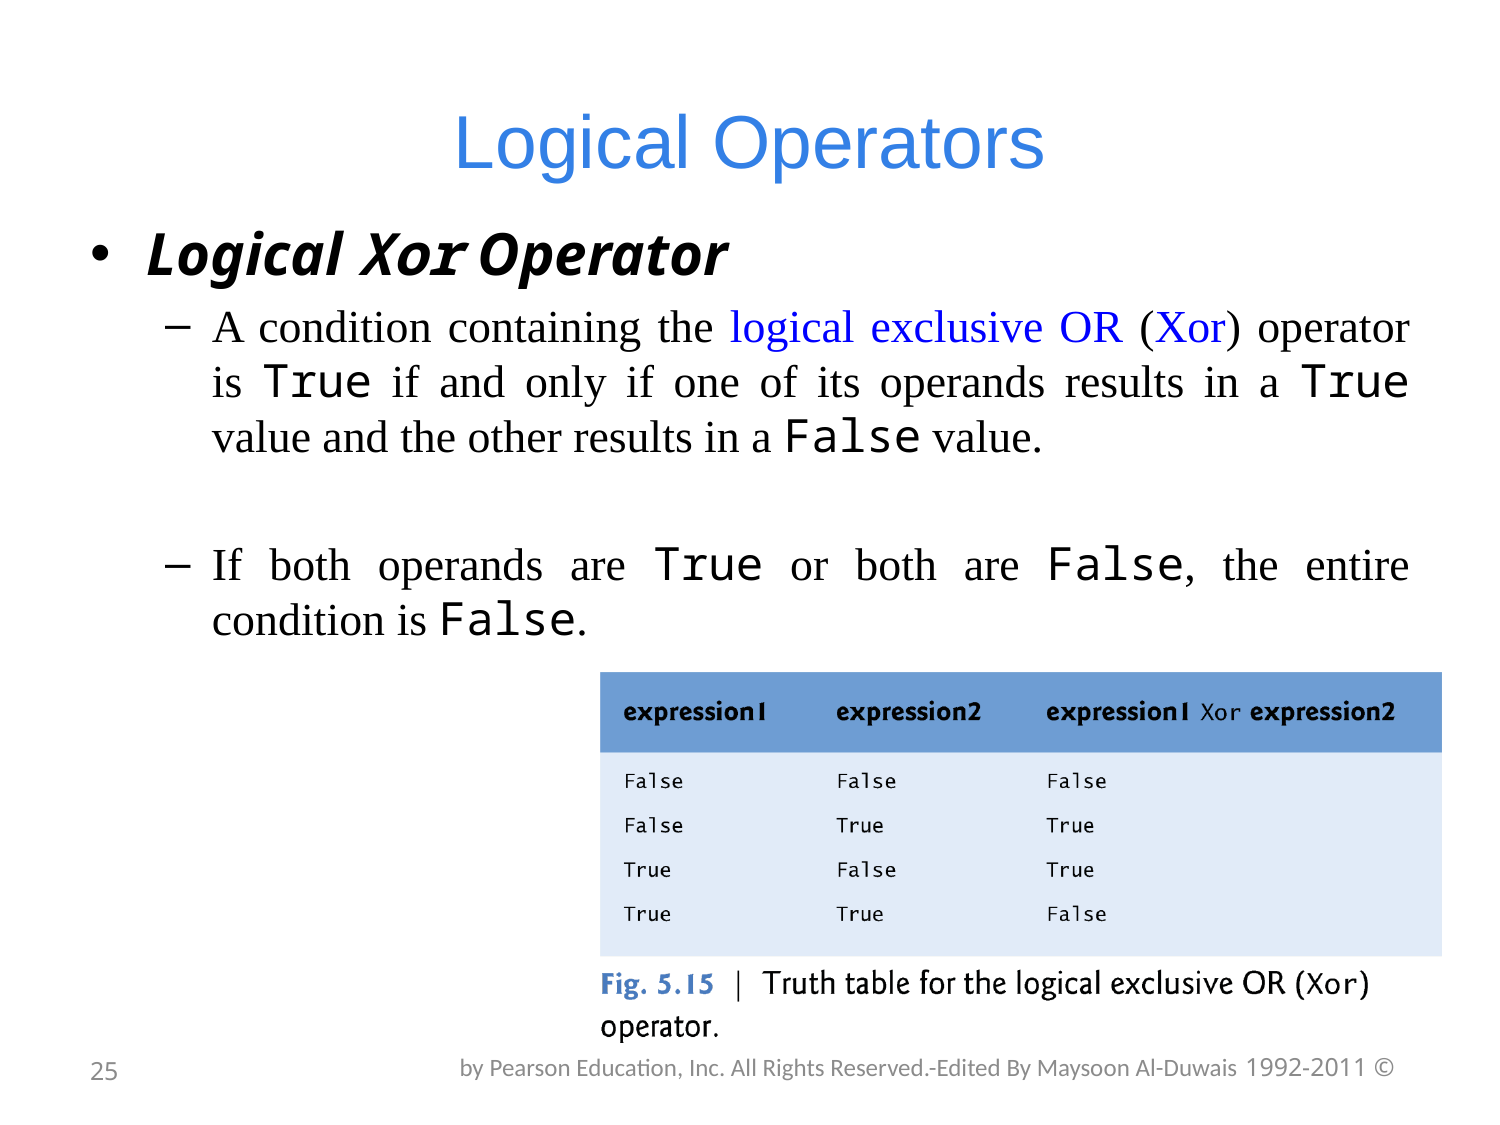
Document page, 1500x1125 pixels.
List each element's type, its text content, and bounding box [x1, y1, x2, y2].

slide_number 25 [75, 1042, 425, 1103]
footer © 1992-2011 by Pearson Education, Inc. All Rights Reserved.-Edited By Maysoon Al-Duwais [431, 1046, 1424, 1087]
list Logical Xor Operator A condition containing the logical exclusive OR (Xor) operator is True if and only if one of its operands results in a True value and the other results in a False value. If both operands are True or both are False, the entire condition is False. [75, 209, 1425, 953]
picture [587, 602, 1451, 1059]
title Logical Operators [75, 45, 1425, 209]
